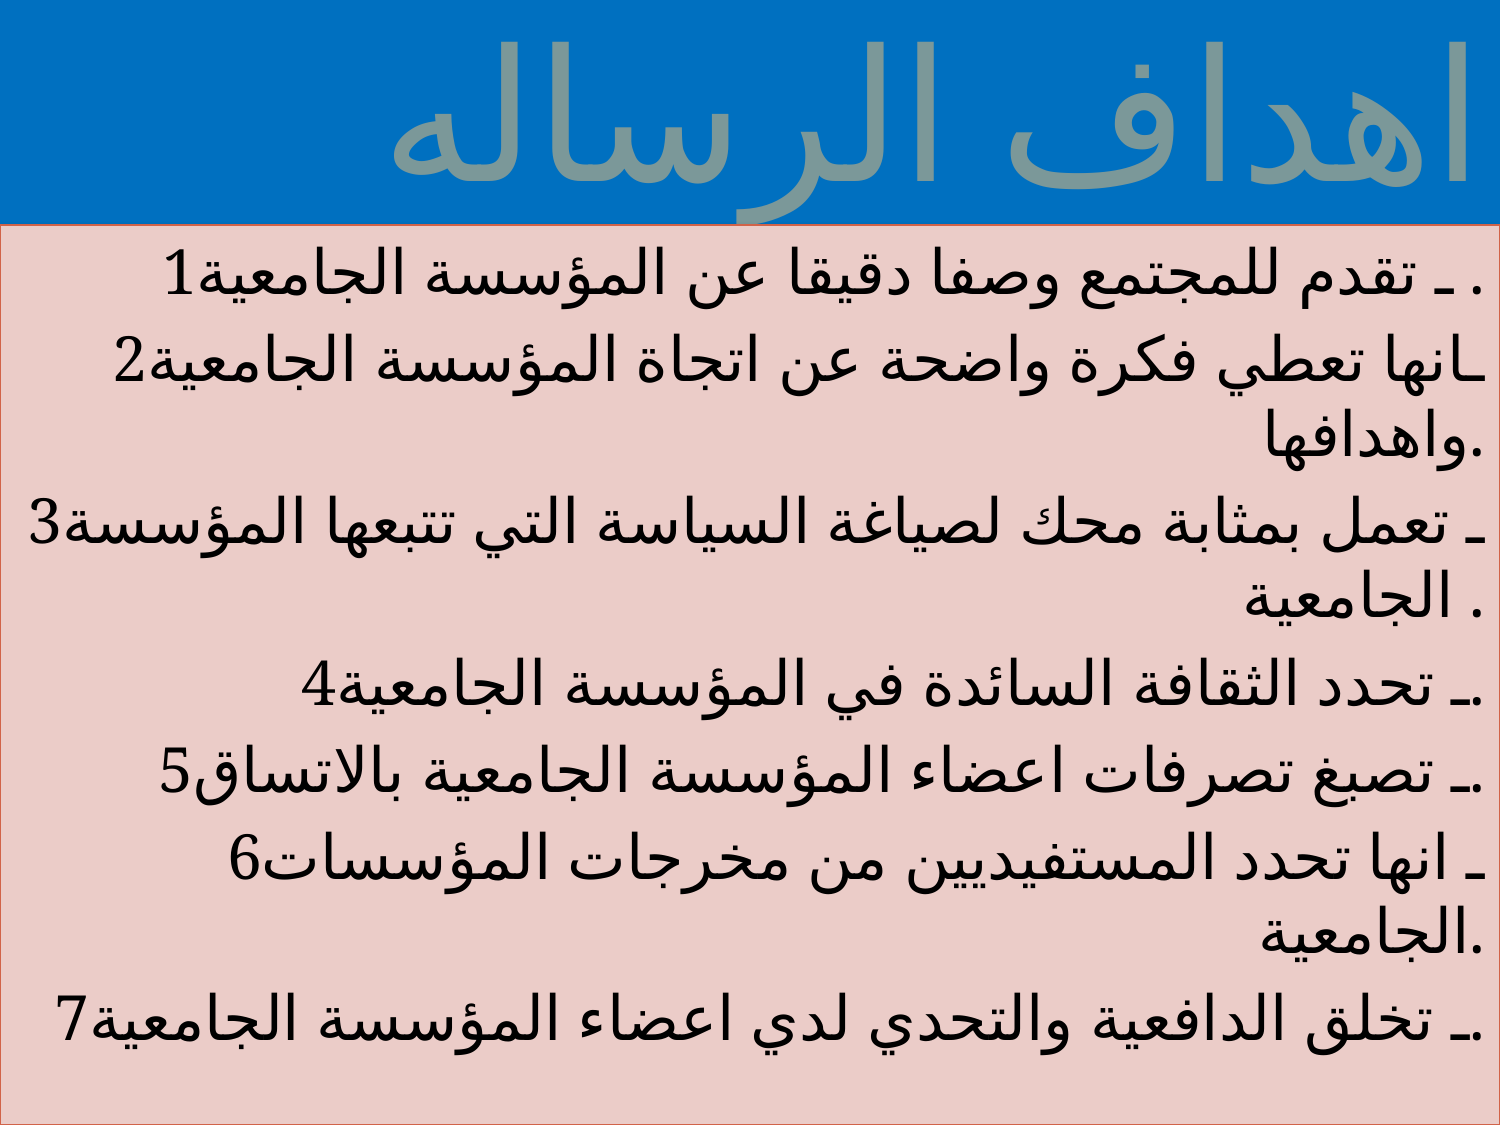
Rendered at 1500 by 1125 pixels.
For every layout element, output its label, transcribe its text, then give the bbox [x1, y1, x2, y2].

list 1ـ تقدم للمجتمع وصفا دقيقا عن المؤسسة الجامعية . 2ـانها تعطي فكرة واضحة عن اتجاة المؤسسة الجامعية واهدافها. 3ـ تعمل بمثابة محك لصياغة السياسة التي تتبعها المؤسسة الجامعية . 4ـ تحدد الثقافة السائدة في المؤسسة الجامعية. 5ـ تصبغ تصرفات اعضاء المؤسسة الجامعية بالاتساق. 6ـ انها تحدد المستفيديين من مخرجات المؤسسات الجامعية. 7ـ تخلق الدافعية والتحدي لدي اعضاء المؤسسة الجامعية. [0, 224, 1500, 1125]
title اهداف الرساله [0, 0, 1500, 224]
